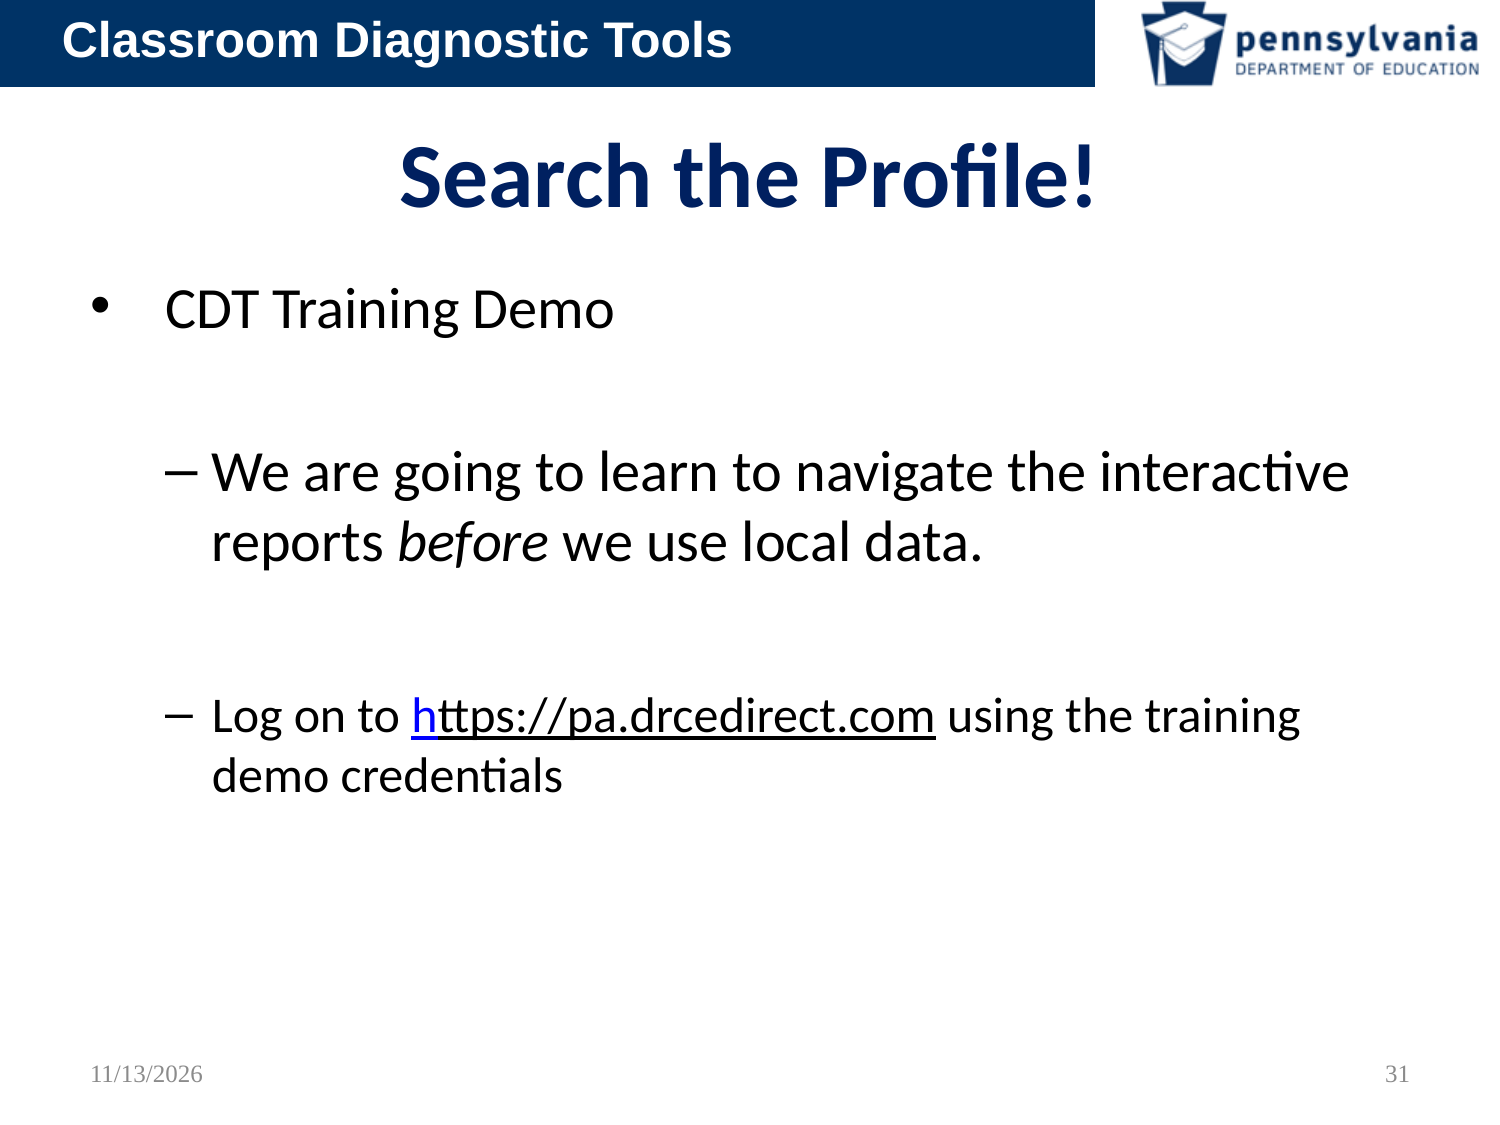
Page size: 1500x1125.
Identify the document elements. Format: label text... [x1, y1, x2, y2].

picture [1134, 0, 1485, 90]
title Search the Profile! [74, 76, 1426, 262]
list CDT Training Demo We are going to learn to navigate the interactive reports before we use local data. Log on to https://pa.drcedirect.com using the training demo credentials [74, 262, 1426, 1006]
slide_number 31 [1074, 1042, 1425, 1103]
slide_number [75, 1042, 425, 1103]
